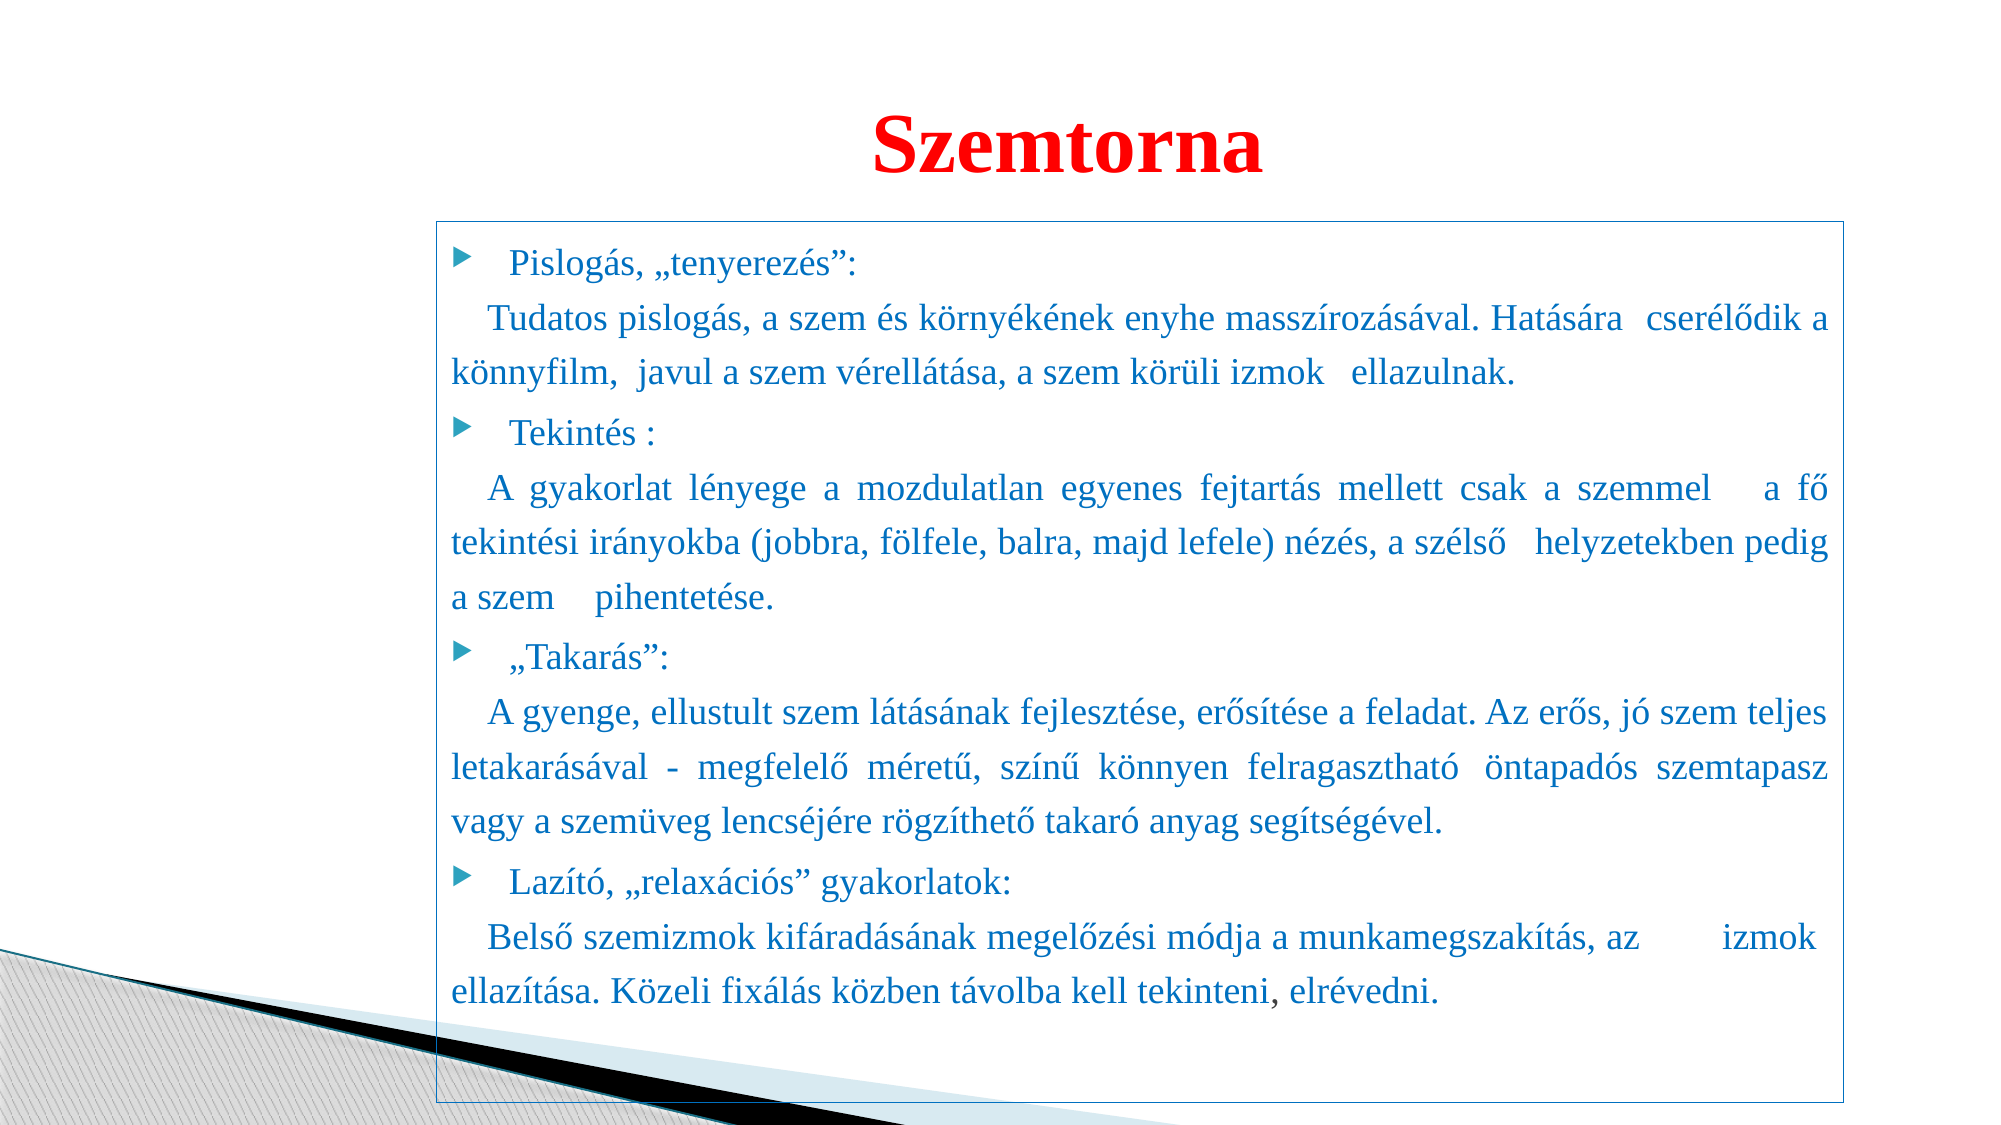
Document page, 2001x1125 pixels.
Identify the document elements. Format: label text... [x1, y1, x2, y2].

title Szemtorna [318, 45, 1379, 233]
list Pislogás, „tenyerezés”: Tudatos pislogás, a szem és környékének enyhe masszírozásával. Hatására cserélődik a könnyfilm, javul a szem vérellátása, a szem körüli izmok ellazulnak. Tekintés : A gyakorlat lényege a mozdulatlan egyenes fejtartás mellett csak a szemmel a fő tekintési irányokba (jobbra, fölfele, balra, majd lefele) nézés, a szélső helyzetekben pedig a szem pihentetése. „Takarás”: A gyenge, ellustult szem látásának fejlesztése, erősítése a feladat. Az erős, jó szem teljes letakarásával - megfelelő méretű, színű könnyen felragasztható öntapadós szemtapasz vagy a szemüveg lencséjére rögzíthető takaró anyag segítségével. Lazító, „relaxációs” gyakorlatok: Belső szemizmok kifáradásának megelőzési módja a munkamegszakítás, az izmok ellazítása. Közeli fixálás közben távolba kell tekinteni, elrévedni. [436, 221, 1844, 1103]
